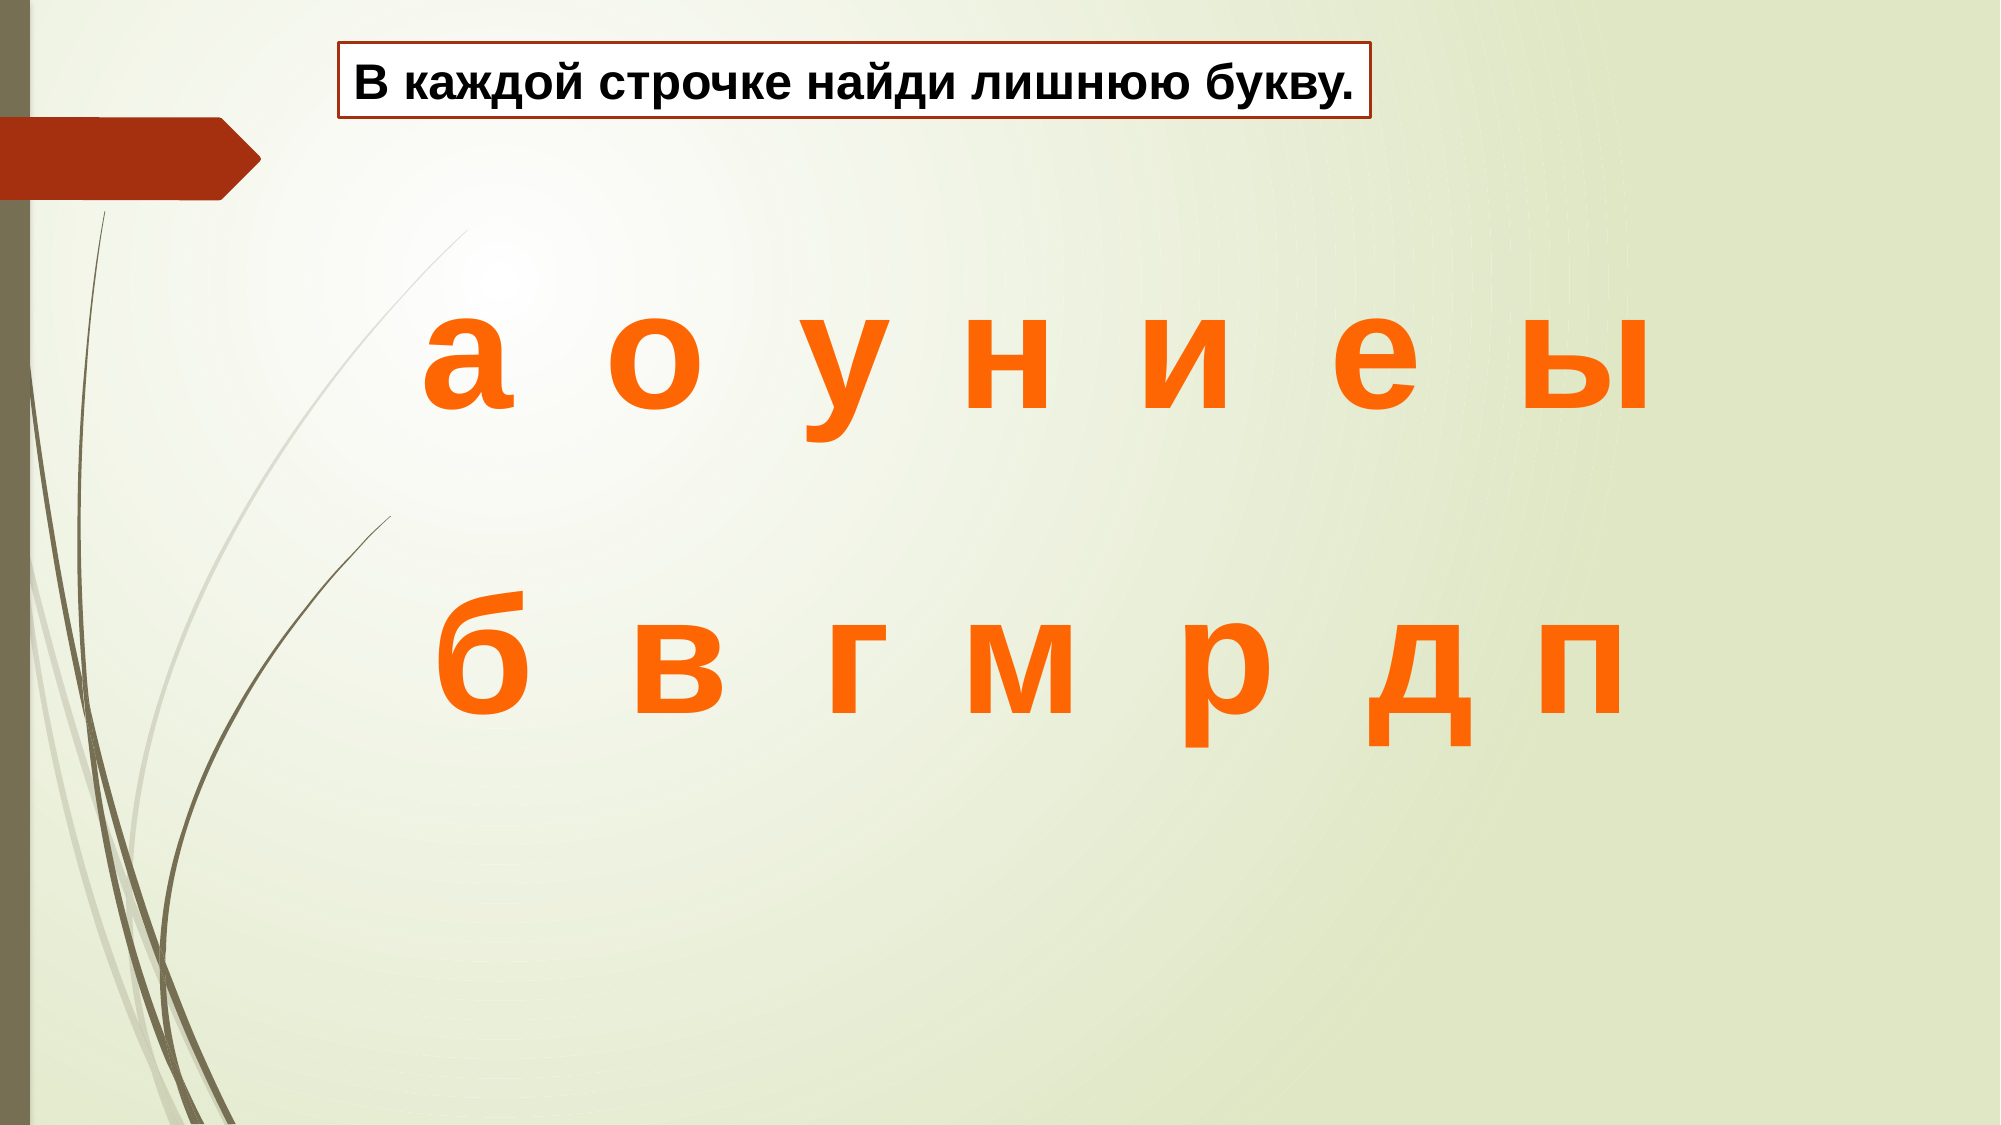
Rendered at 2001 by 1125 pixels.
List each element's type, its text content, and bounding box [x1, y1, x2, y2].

text_box и е ы [1120, 234, 1673, 449]
text_box н [942, 234, 1073, 449]
text_box а о у [405, 234, 908, 449]
text_box м р д [944, 538, 1490, 754]
text_box б в г [416, 538, 907, 754]
text_box п [1515, 538, 1645, 754]
text_box В каждой строчке найди лишнюю букву. [337, 41, 1372, 119]
